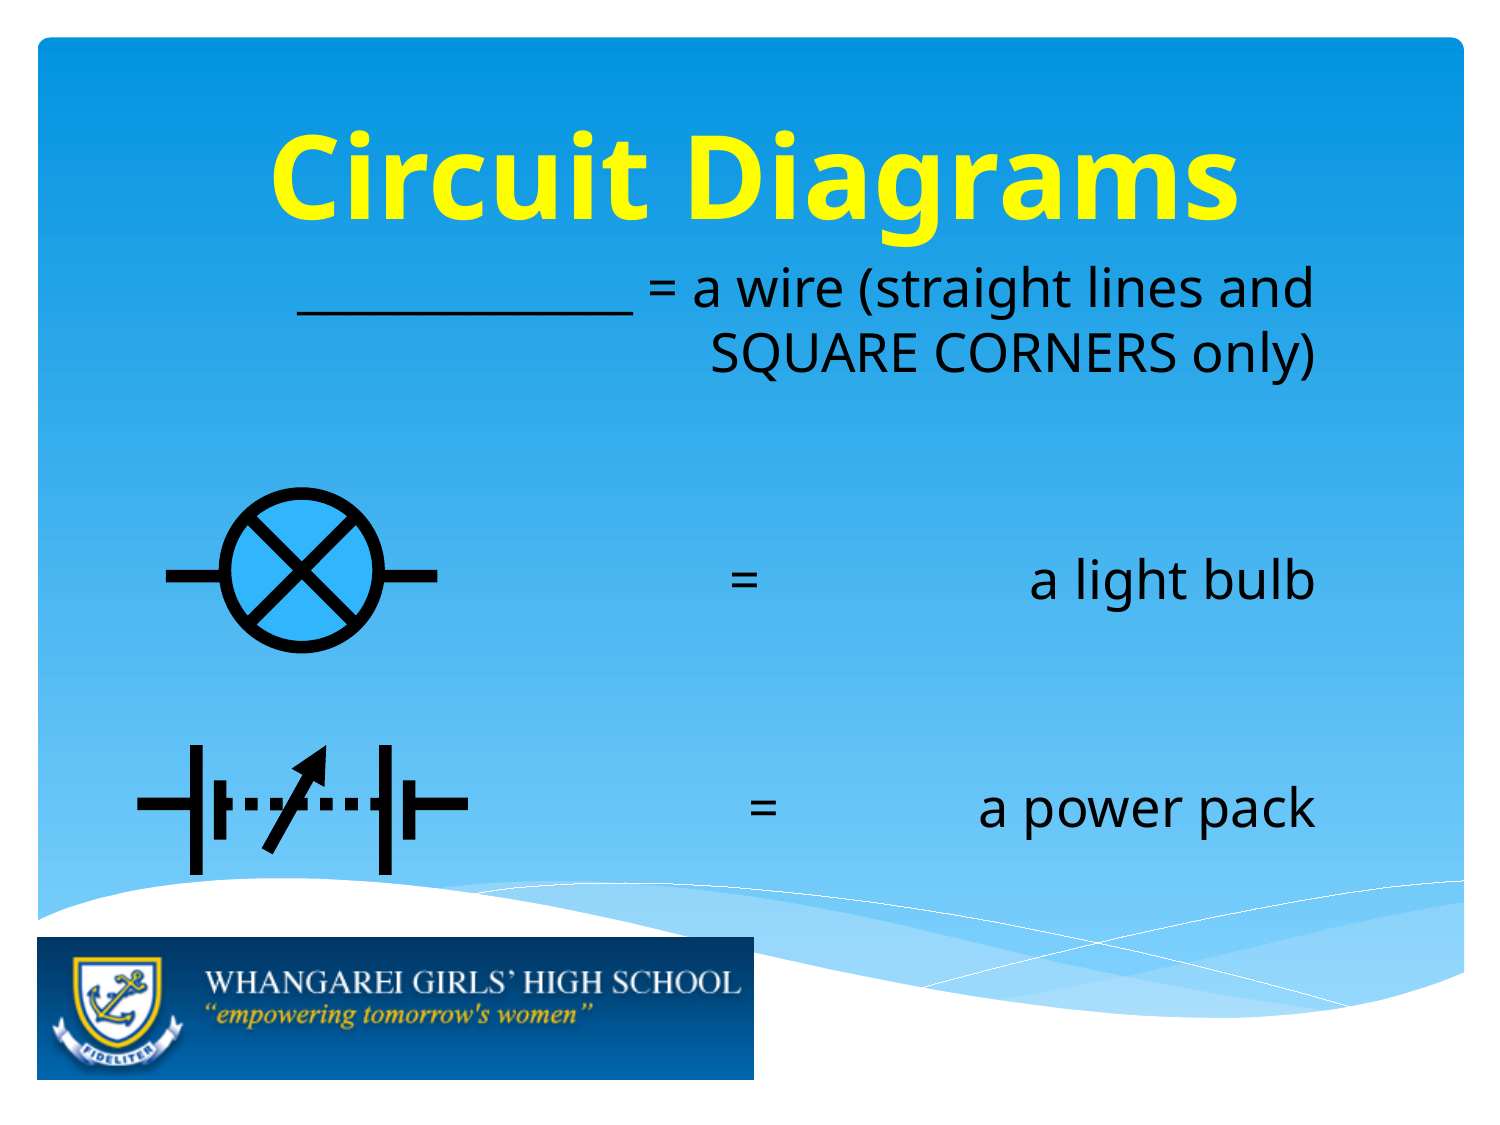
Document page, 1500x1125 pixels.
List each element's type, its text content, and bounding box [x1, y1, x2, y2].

picture [37, 937, 754, 1080]
text_box Circuit Diagrams [150, 87, 1363, 243]
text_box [165, 493, 438, 648]
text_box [137, 744, 469, 876]
text_box ______________ = a wire (straight lines and SQUARE CORNERS only) = a light bulb = a power pack [74, 245, 1327, 971]
